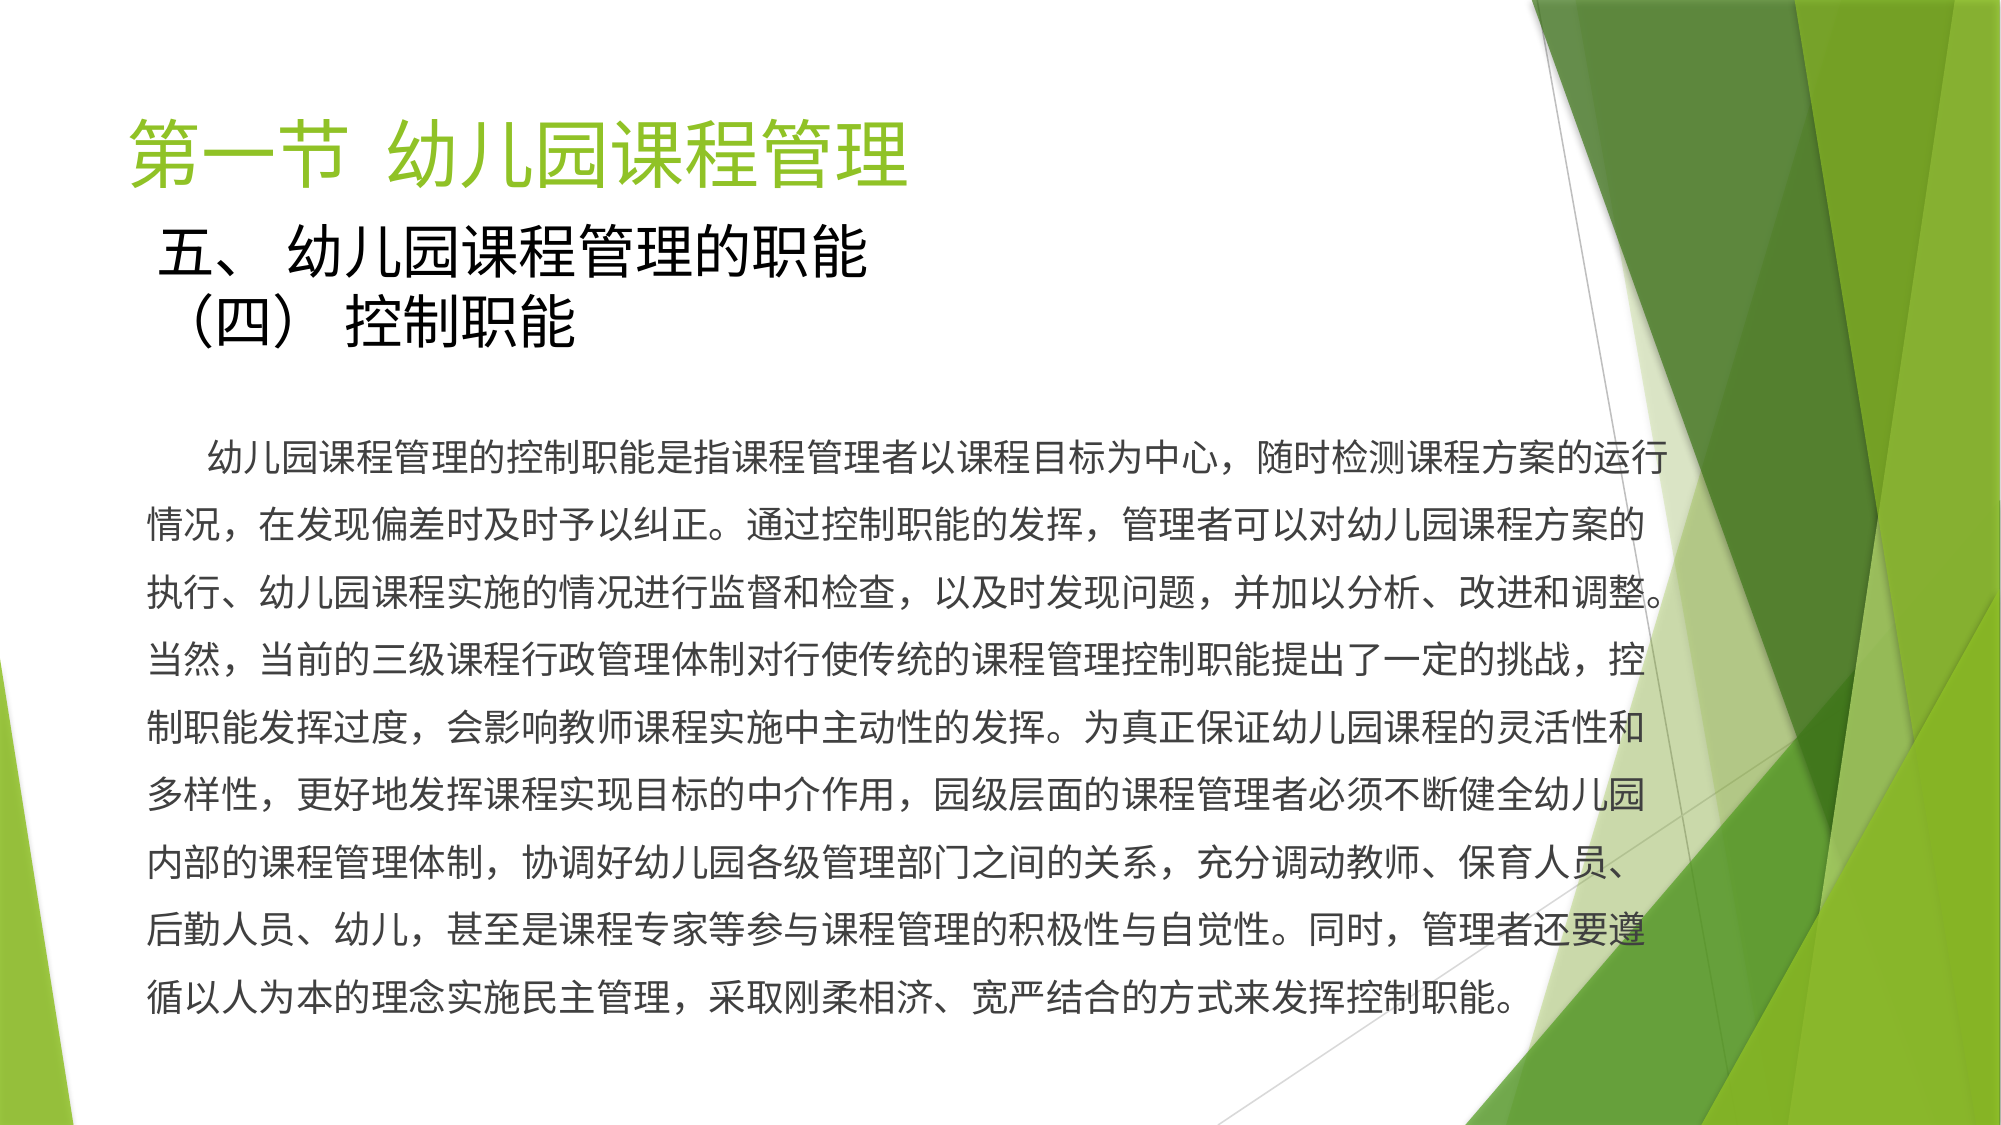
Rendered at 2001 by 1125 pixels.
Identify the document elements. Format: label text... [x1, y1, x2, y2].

title 第一节 幼儿园课程管理 [111, 99, 1522, 317]
list 幼儿园课程管理的控制职能是指课程管理者以课程目标为中心，随时检测课程方案的运行情况，在发现偏差时及时予以纠正。通过控制职能的发挥，管理者可以对幼儿园课程方案的执行、幼儿园课程实施的情况进行监督和检查，以及时发现问题，并加以分析、改进和调整。当然，当前的三级课程行政管理体制对行使传统的课程管理控制职能提出了一定的挑战，控制职能发挥过度，会影响教师课程实施中主动性的发挥。为真正保证幼儿园课程的灵活性和多样性，更好地发挥课程实现目标的中介作用，园级层面的课程管理者必须不断健全幼儿园内部的课程管理体制，协调好幼儿园各级管理部门之间的关系，充分调动教师、保育人员、后勤人员、幼儿，甚至是课程专家等参与课程管理的积极性与自觉性。同时，管理者还要遵循以人为本的理念实施民主管理，采取刚柔相济、宽严结合的方式来发挥控制职能。 [131, 403, 1691, 1117]
text_box 五、 幼儿园课程管理的职能 （四） 控制职能 [141, 208, 1451, 363]
